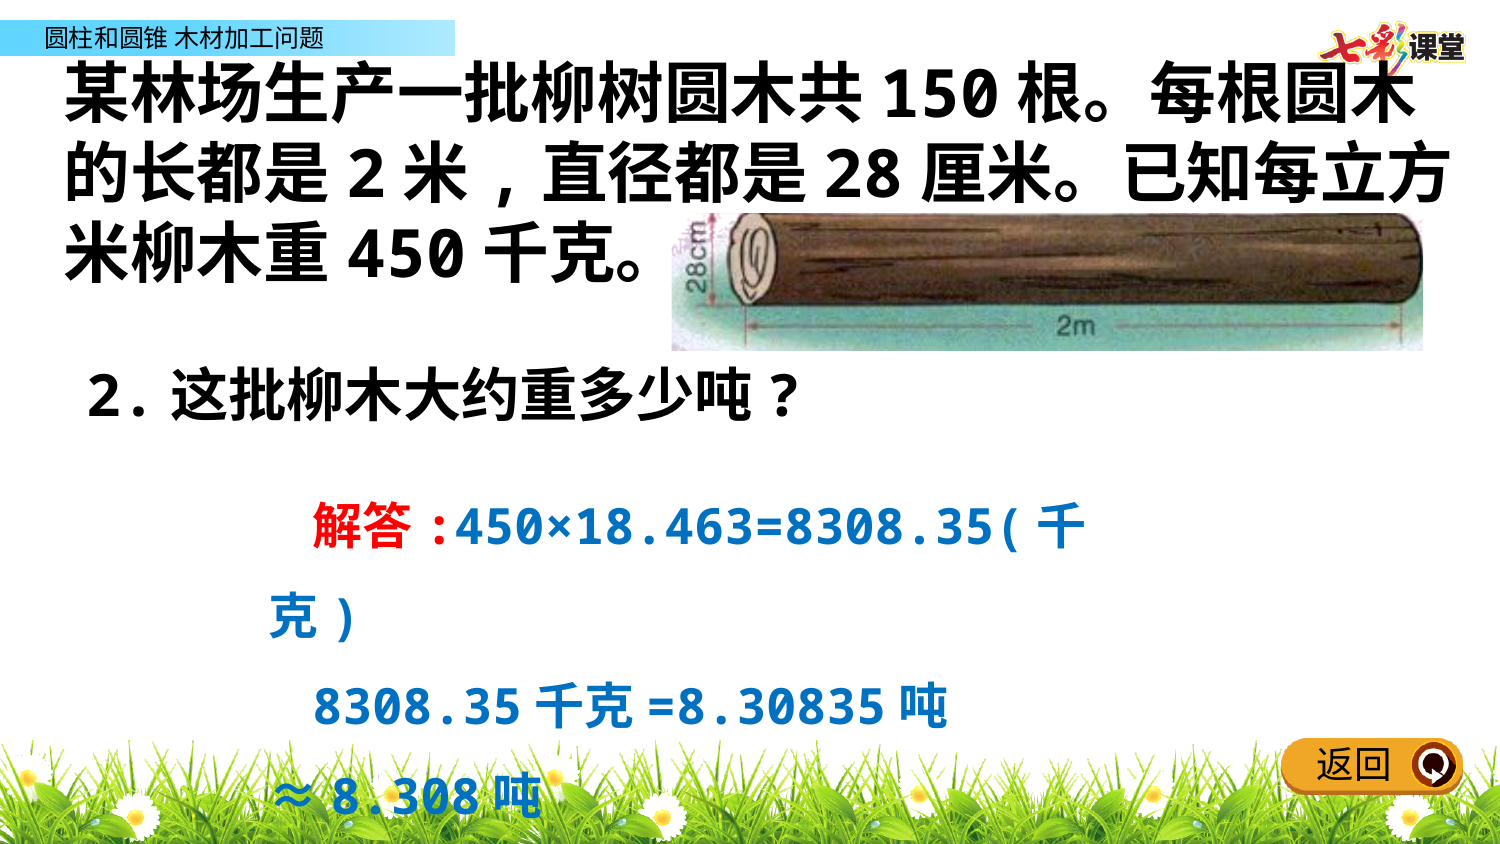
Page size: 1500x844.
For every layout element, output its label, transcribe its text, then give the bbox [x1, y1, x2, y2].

picture [1164, 740, 1500, 844]
picture [671, 212, 1424, 352]
text_box 2.这批柳木大约重多少吨? [71, 351, 817, 436]
text_box 解答:450×18.463=8308.35(千克) 8308.35千克=8.30835吨≈8.308吨 答:这批柳木大约重8.308吨。 [253, 457, 1164, 844]
text_box 某林场生产一批柳树圆木共150根。每根圆木的长都是2米,直径都是28厘米。已知每立方米柳木重450千克。 [48, 43, 1471, 299]
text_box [1281, 733, 1464, 795]
picture [1316, 20, 1468, 43]
picture [0, 740, 253, 844]
